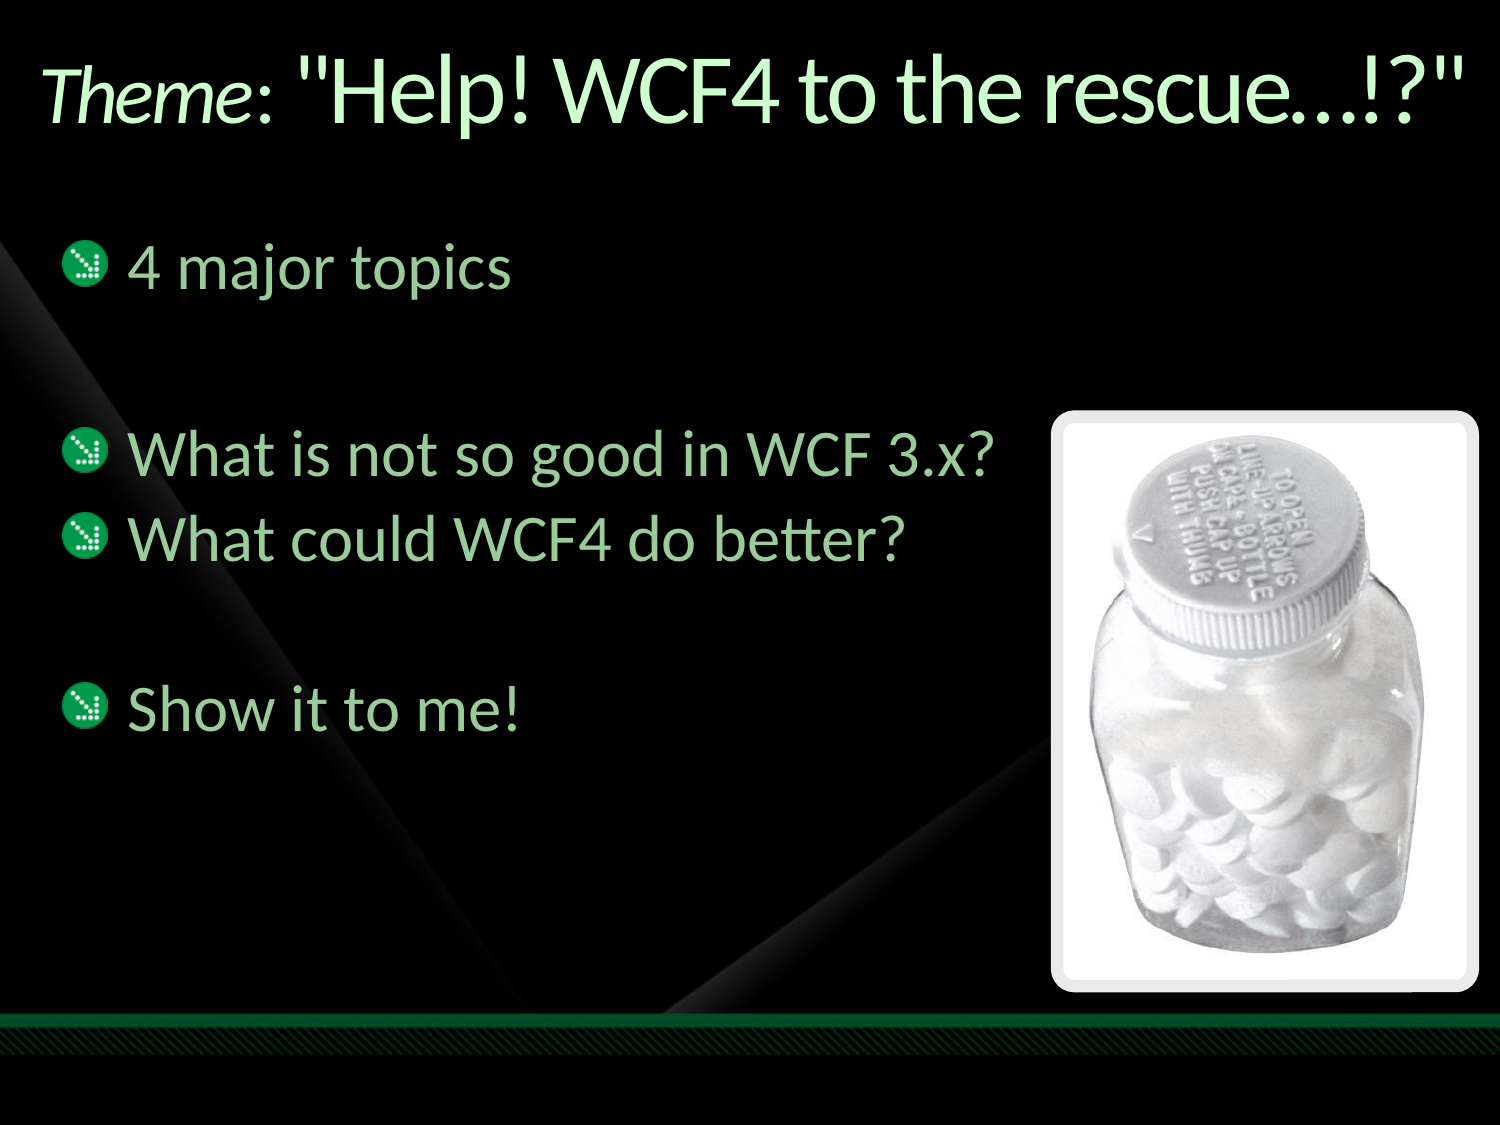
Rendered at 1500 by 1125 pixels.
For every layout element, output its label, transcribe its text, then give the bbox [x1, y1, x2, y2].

picture [0, 0, 1500, 1125]
title Theme: "Help! WCF4 to the rescue…!?" [38, 37, 1476, 147]
list 4 major topics What is not so good in WCF 3.x? What could WCF4 do better? Show it to me! [62, 231, 1438, 583]
